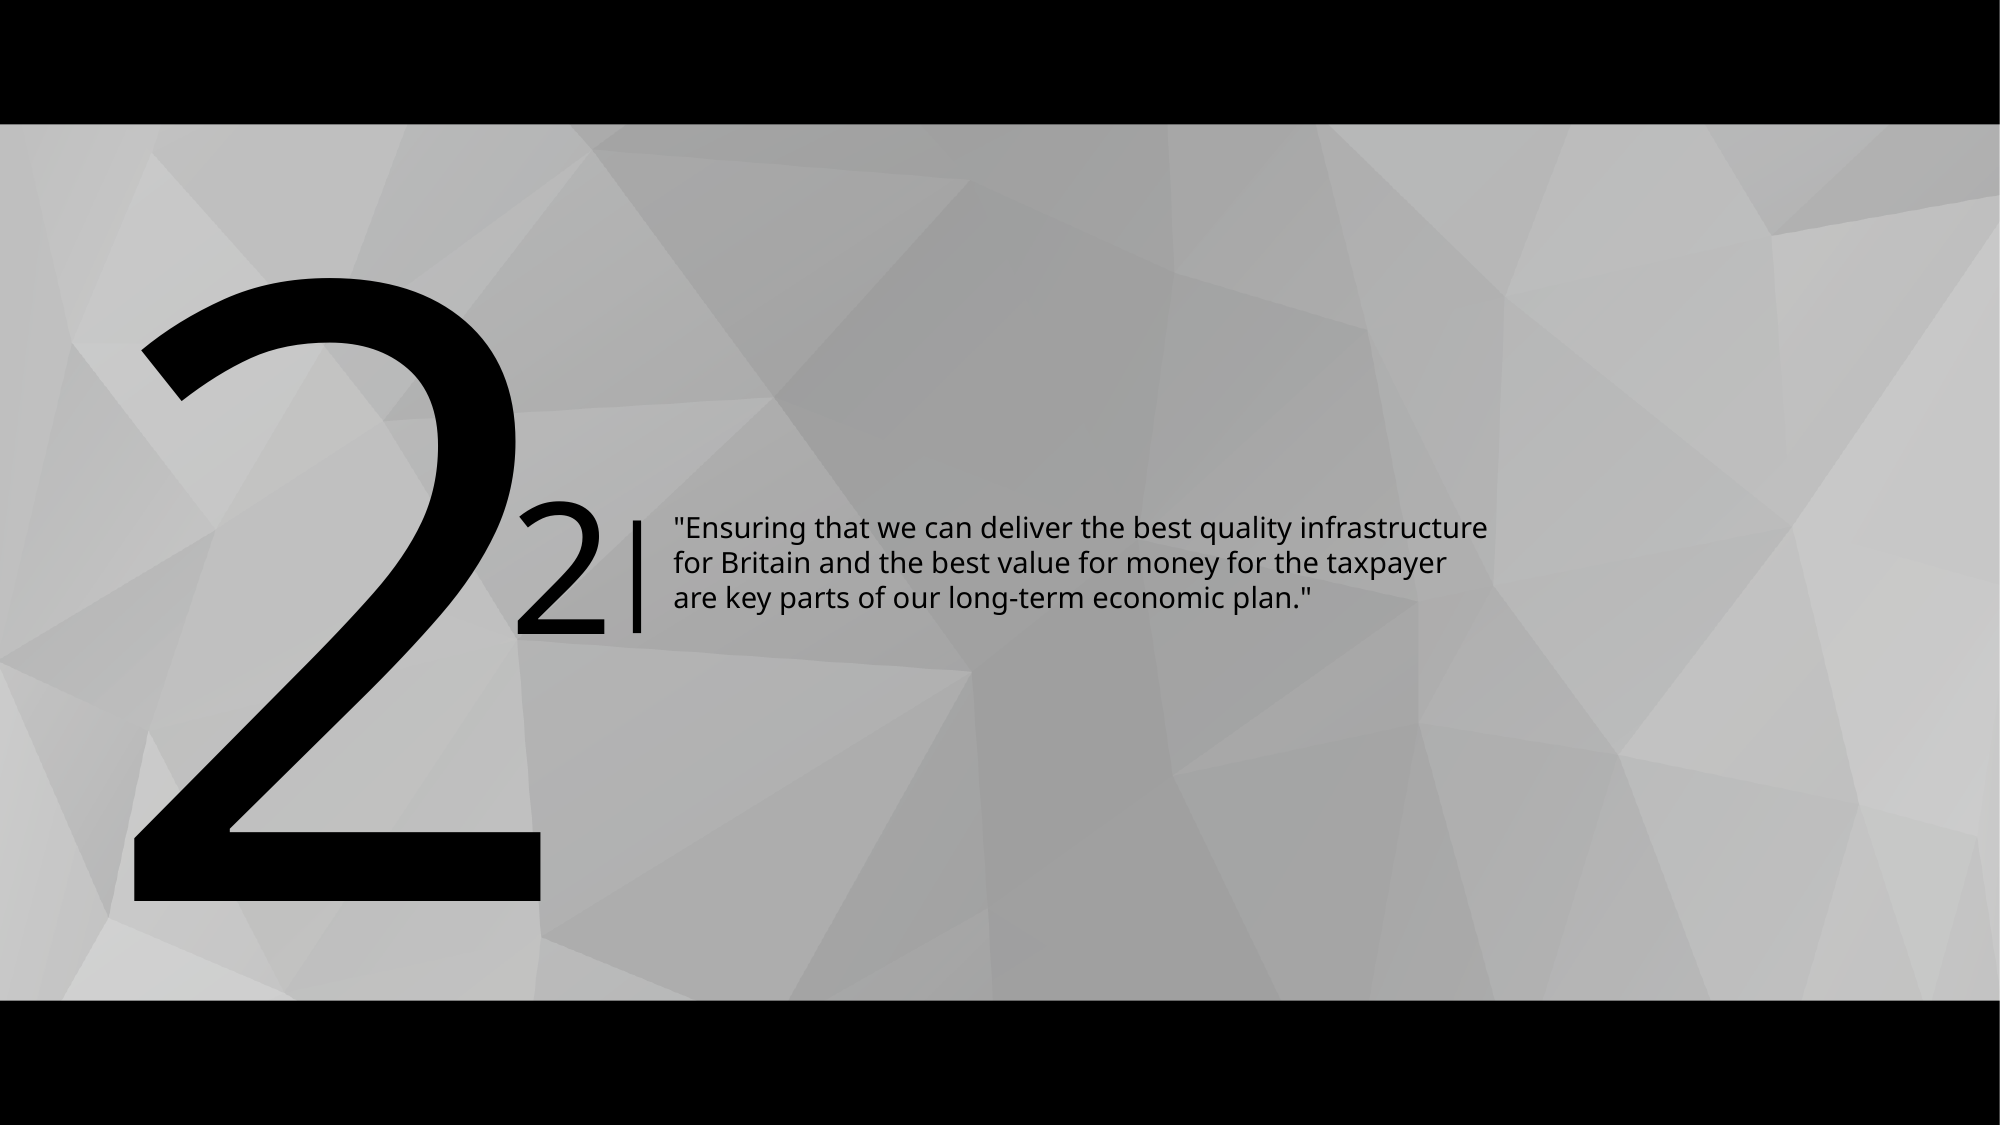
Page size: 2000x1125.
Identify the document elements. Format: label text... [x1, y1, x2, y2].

text_box 2 [78, 33, 364, 1081]
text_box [494, 443, 1505, 682]
